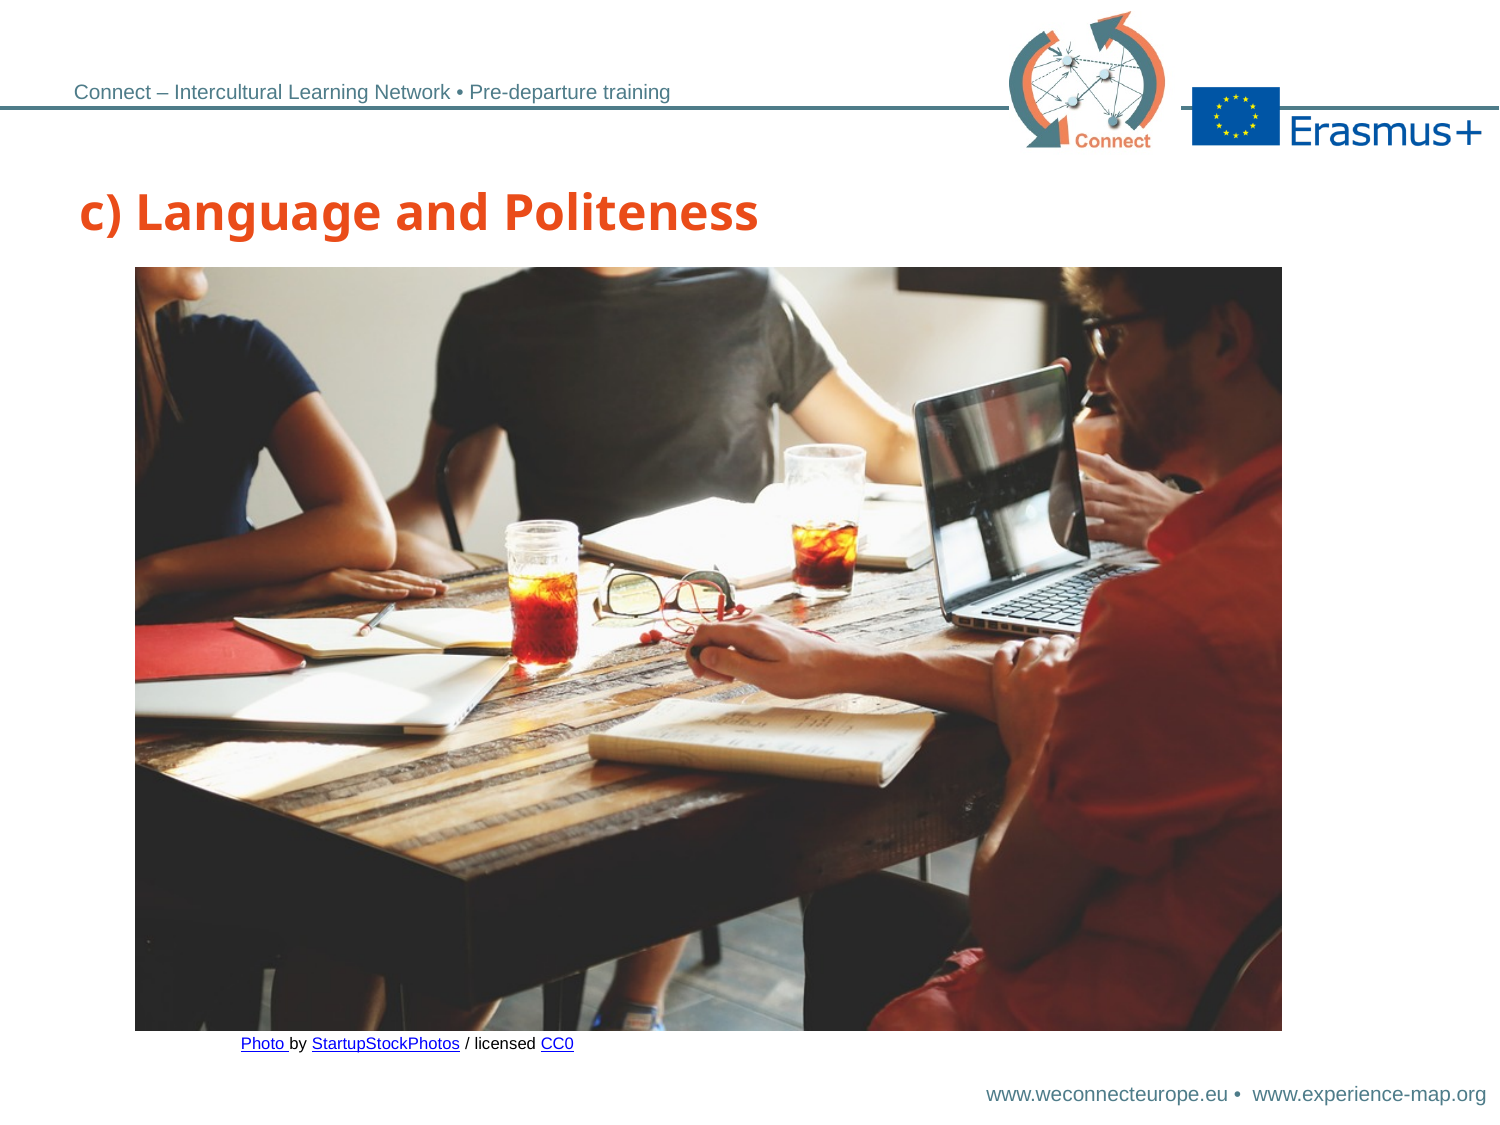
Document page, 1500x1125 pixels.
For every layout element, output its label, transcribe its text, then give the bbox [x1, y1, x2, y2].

title c) Language and Politeness [64, 172, 1453, 361]
text_box Photo by StartupStockPhotos / licensed CC0 [206, 1040, 609, 1061]
picture [135, 266, 1282, 1032]
picture [1009, 11, 1498, 162]
